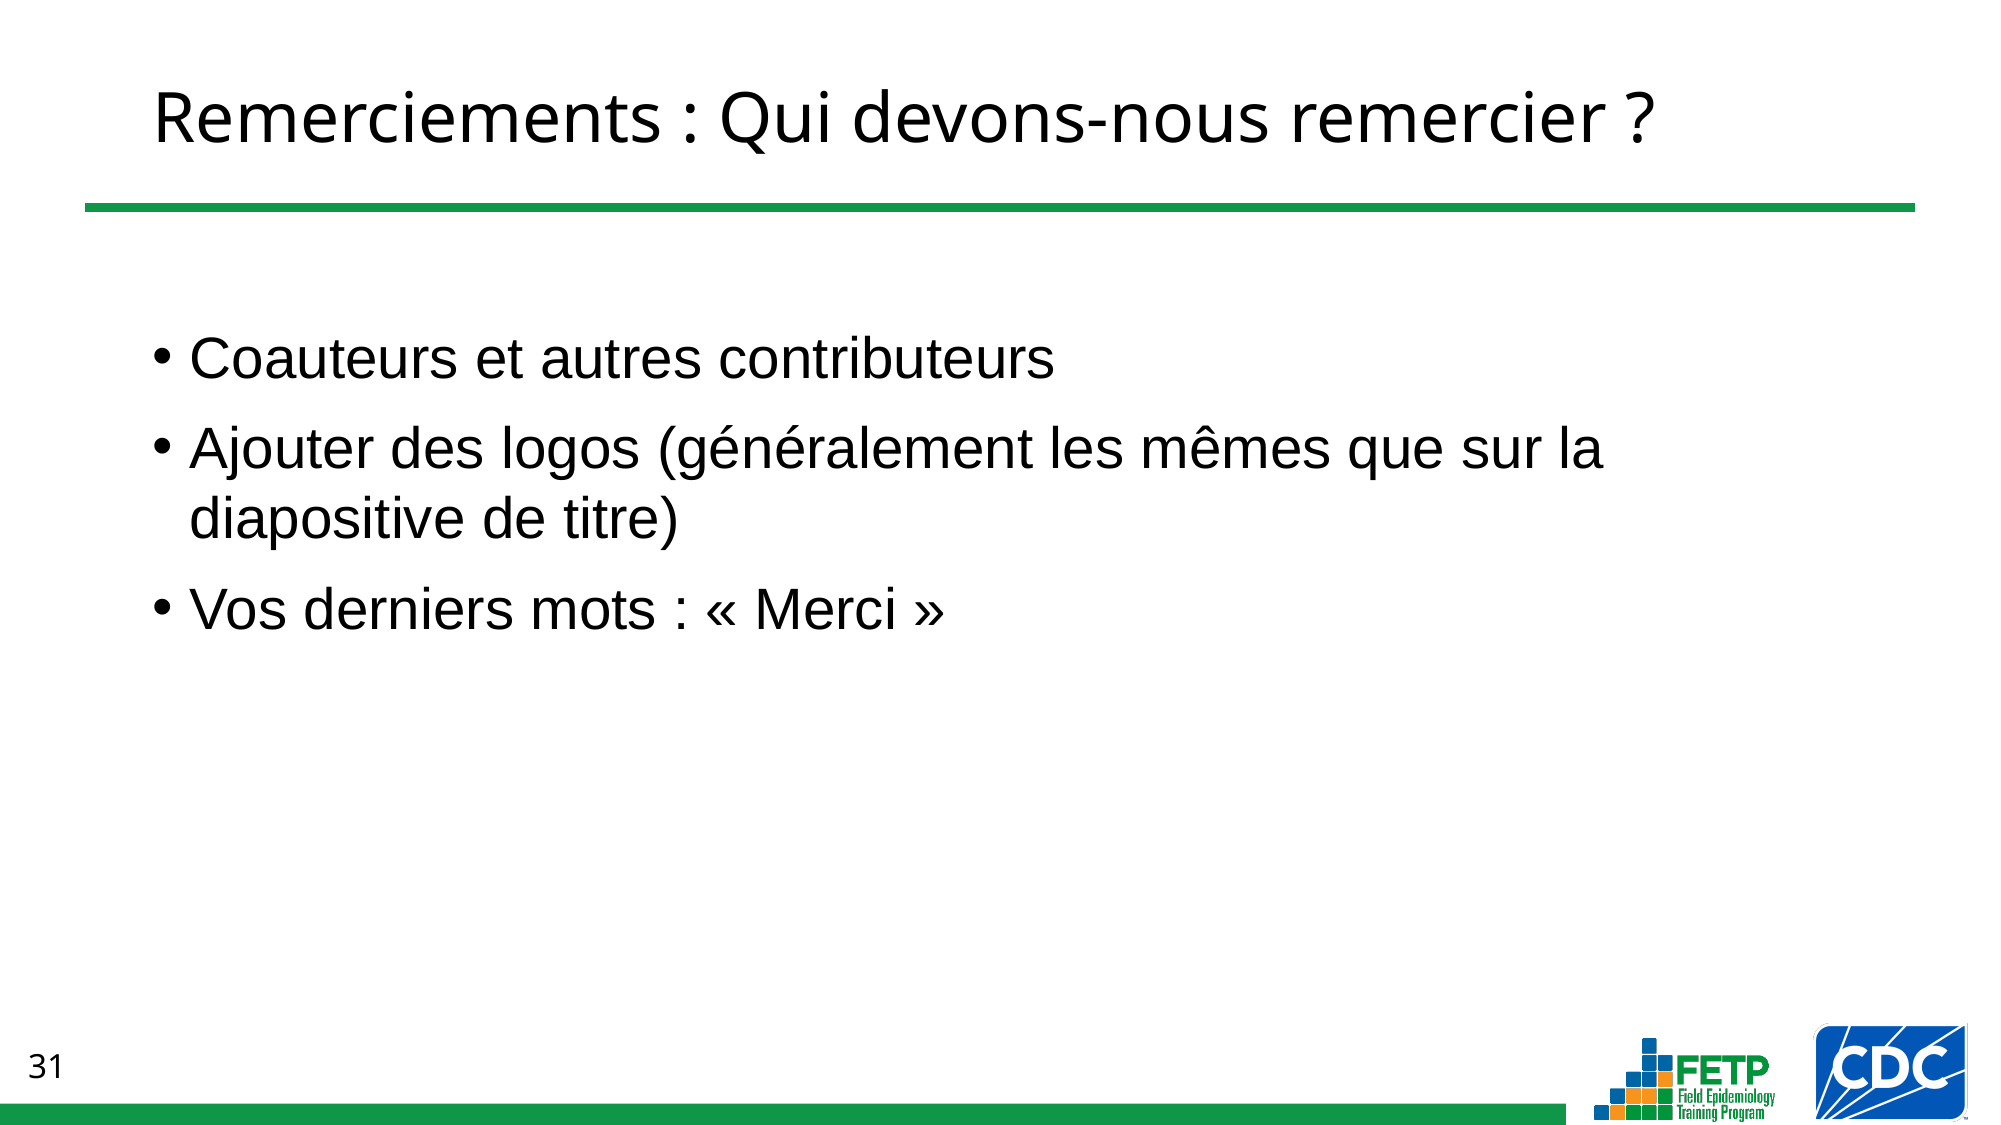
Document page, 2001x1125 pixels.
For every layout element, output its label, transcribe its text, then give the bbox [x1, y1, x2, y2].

picture [1813, 1023, 1968, 1122]
list Coauteurs et autres contributeurs Ajouter des logos (généralement les mêmes que sur la diapositive de titre) Vos derniers mots : « Merci » [137, 242, 1863, 1004]
title Remerciements : Qui devons-nous remercier ? [137, 75, 1863, 207]
picture [1594, 1038, 1775, 1122]
